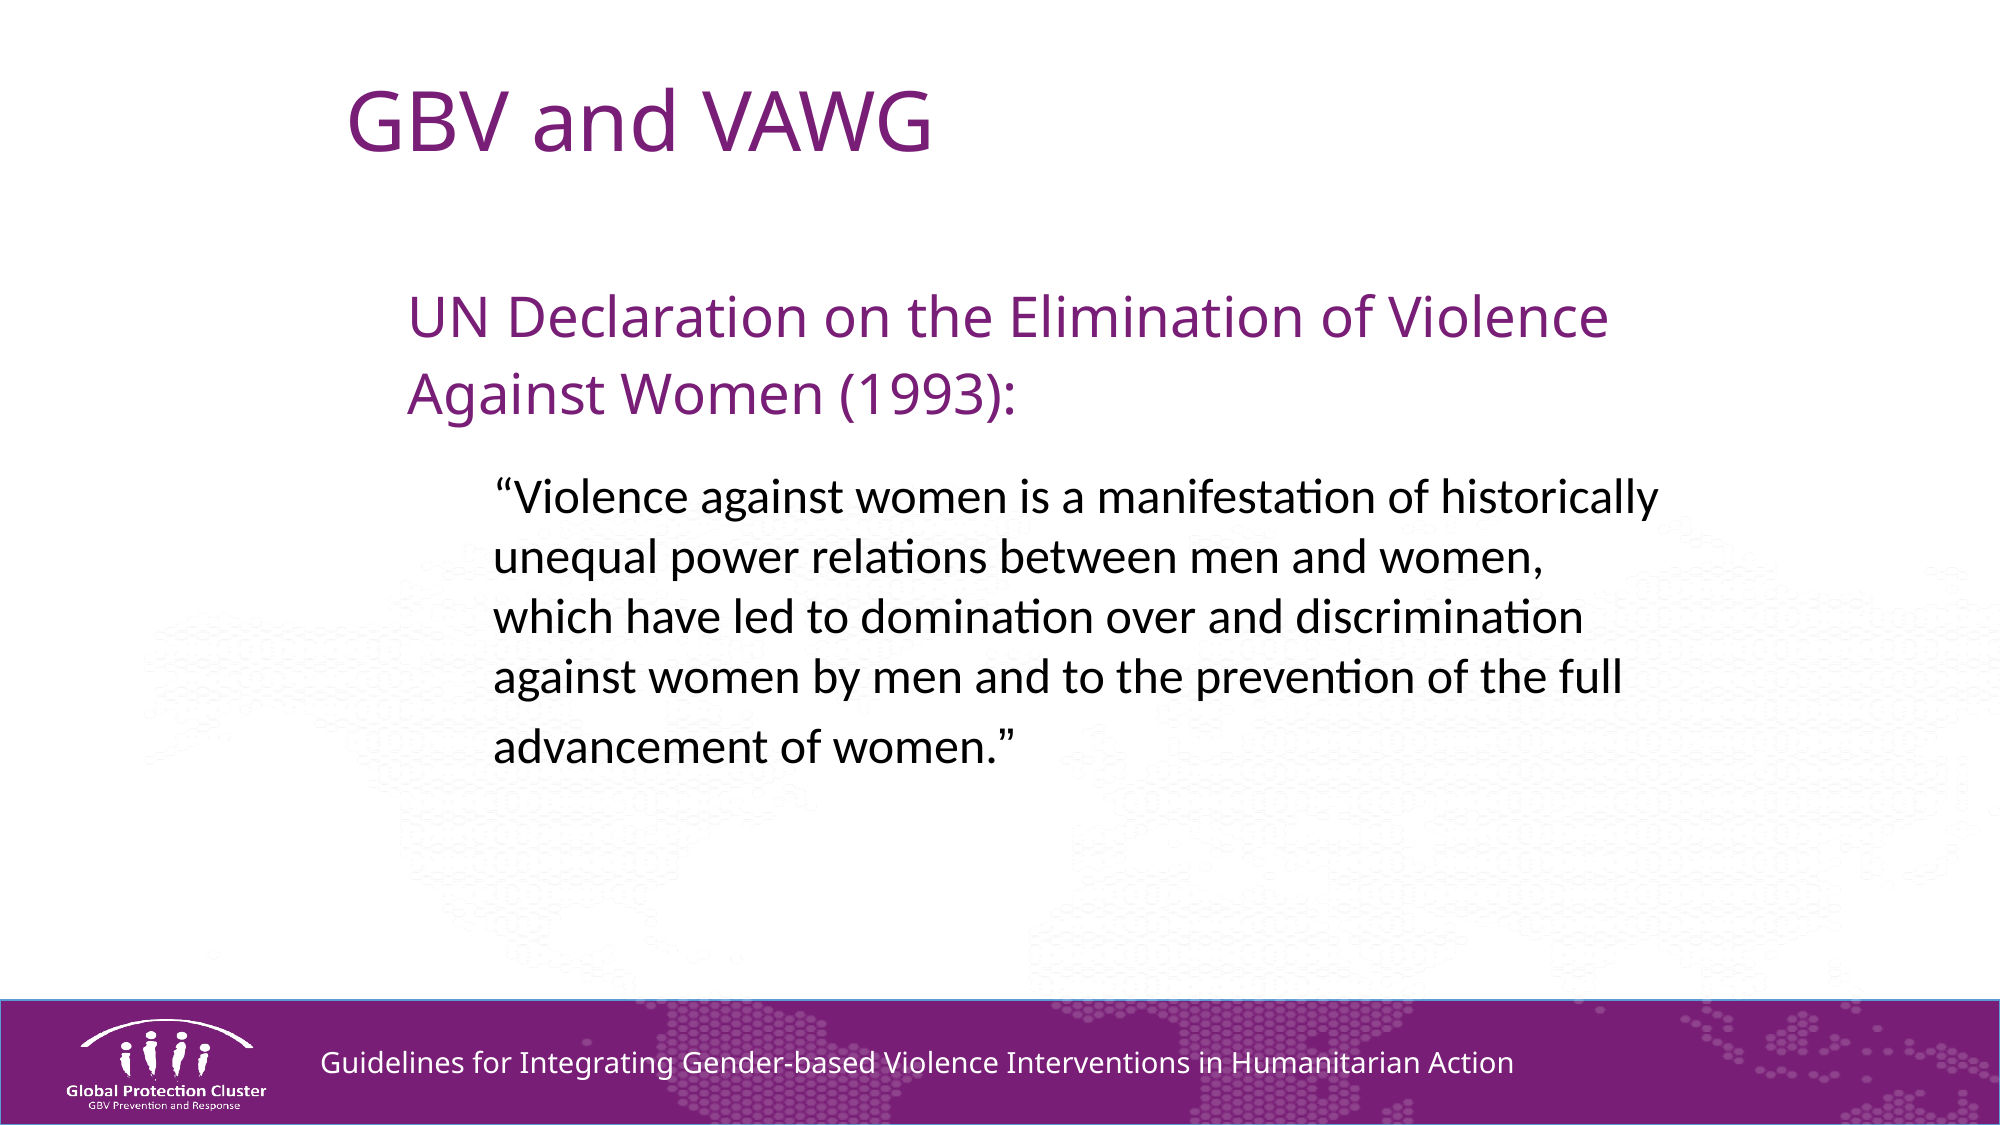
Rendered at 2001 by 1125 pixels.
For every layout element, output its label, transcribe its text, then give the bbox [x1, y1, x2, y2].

text_box GBV and VAWG [329, 54, 1263, 338]
picture [56, 254, 2001, 1125]
text_box UN Declaration on the Elimination of Violence Against Women (1993): “Violence against women is a manifestation of historically unequal power relations between men and women, which have led to domination over and discrimination against women by men and to the prevention of the full advancement of women.” [393, 270, 1684, 1021]
